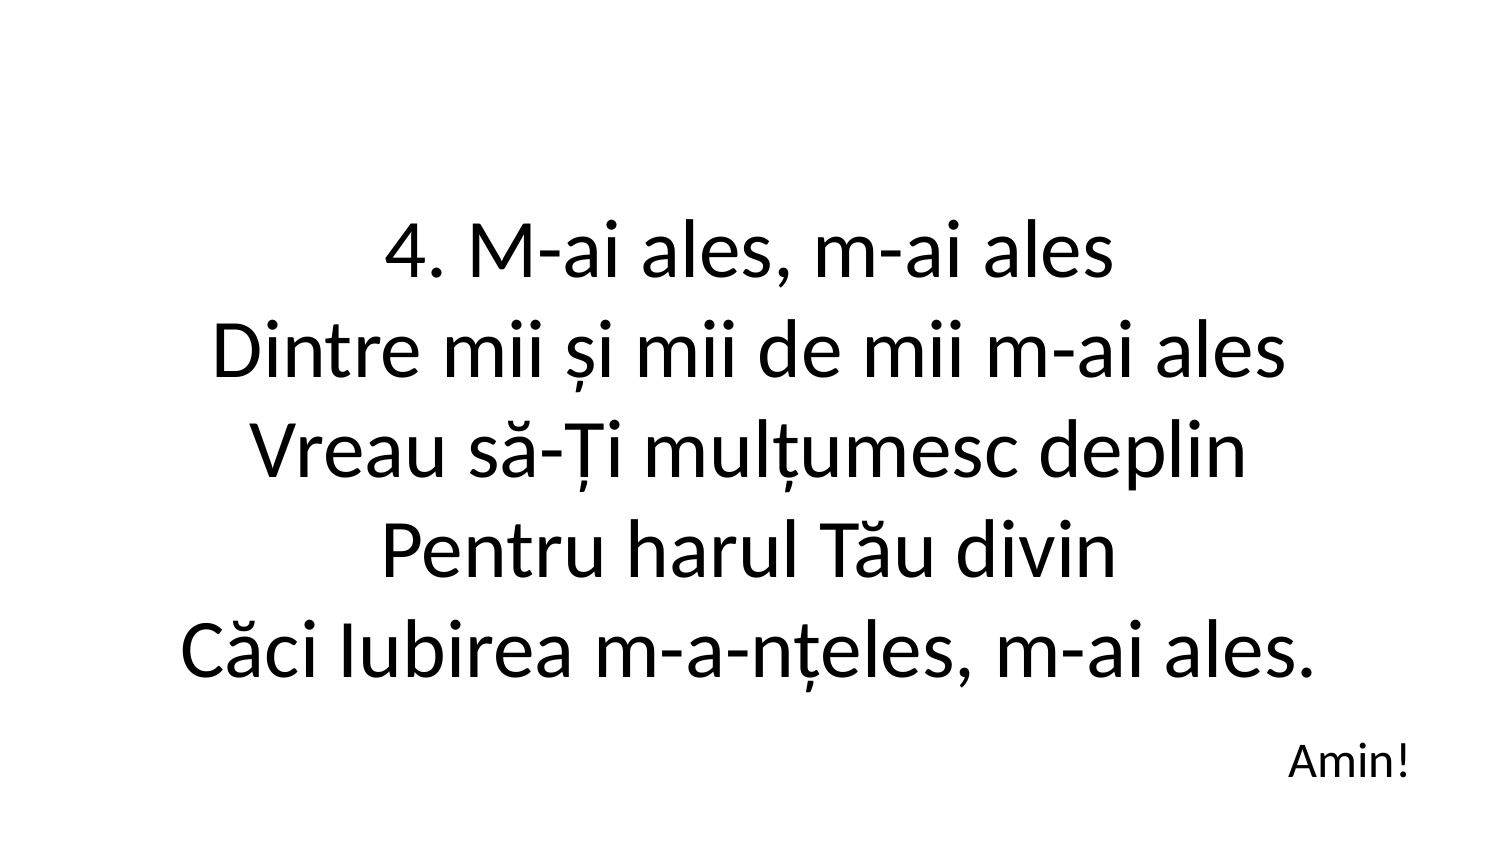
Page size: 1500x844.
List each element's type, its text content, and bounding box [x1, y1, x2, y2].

text_box Amin! [1273, 674, 1427, 795]
text_box 4. M-ai ales, m-ai ales Dintre mii și mii de mii m-ai ales Vreau să-Ți mulțumesc deplin Pentru harul Tău divin Căci Iubirea m-a-nțeles, m-ai ales. [165, 142, 1335, 702]
